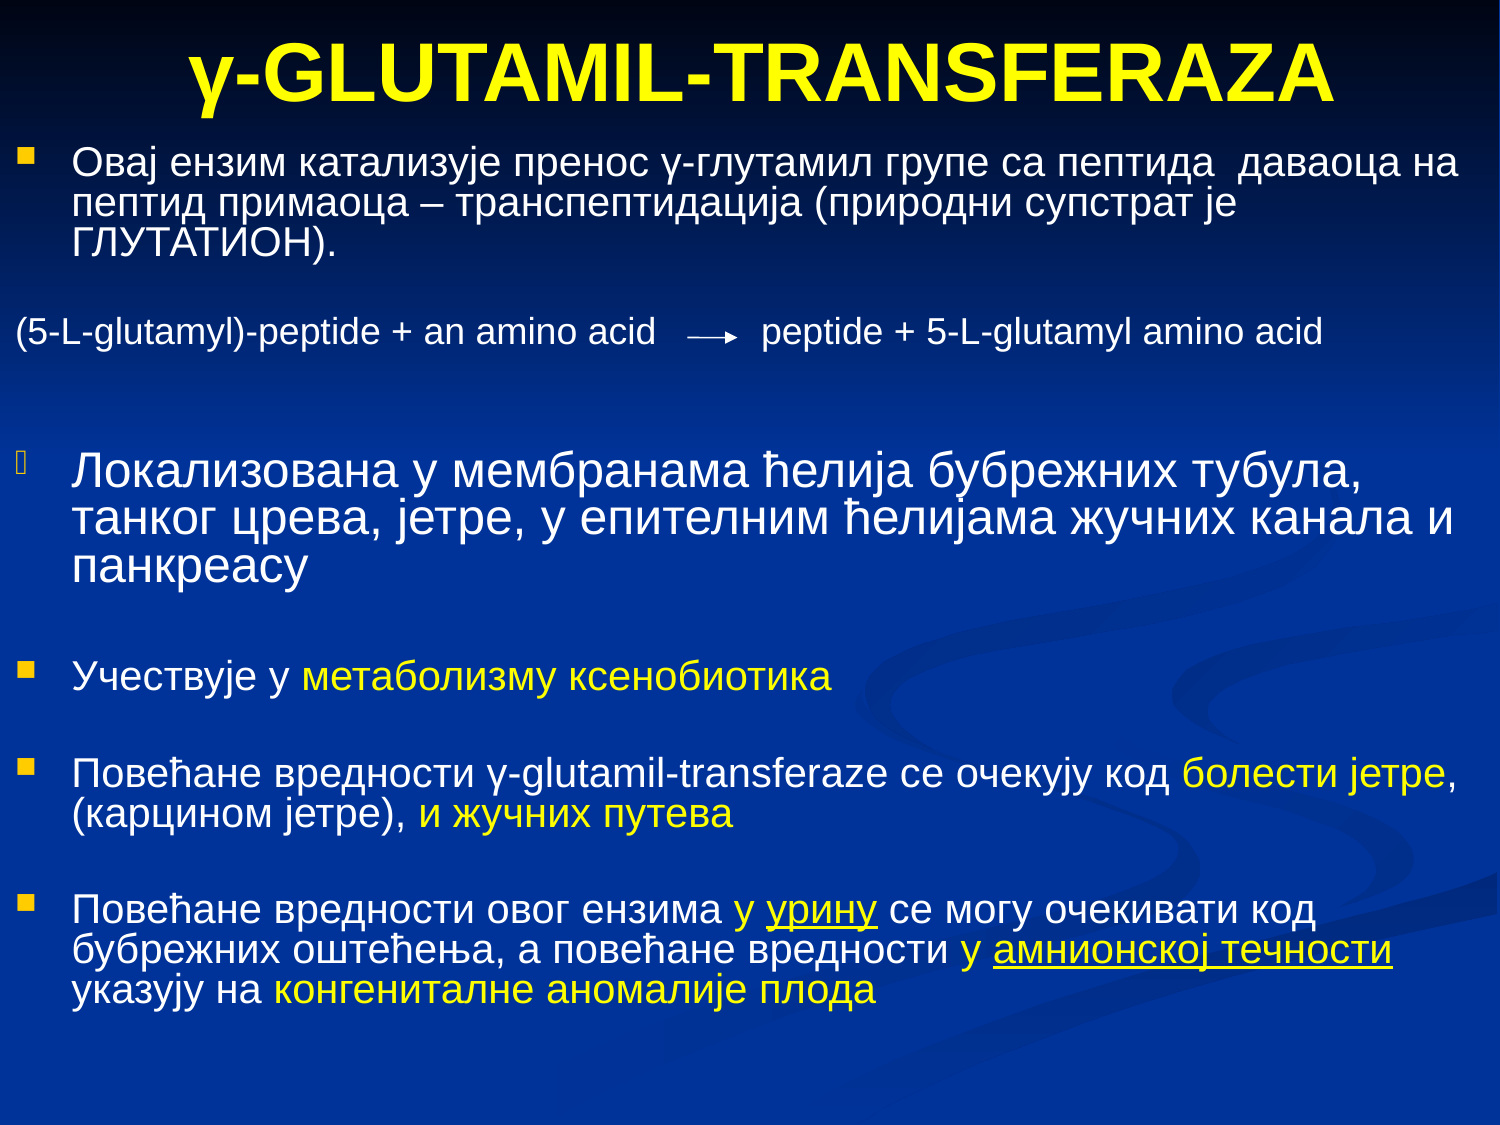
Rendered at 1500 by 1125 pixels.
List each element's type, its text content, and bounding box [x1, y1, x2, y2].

title γ-GLUTAMIL-TRANSFERAZA [87, 0, 1438, 137]
list Овај ензим катализује пренос γ-глутамил групе са пептида даваоца на пептид примаоца – транспептидација (природни супстрат је ГЛУТАТИОН). (5-L-glutamyl)-peptide + an amino acid peptide + 5-L-glutamyl amino acid Локализована у мембранама ћелија бубрежних тубула, танког црева, јетре, у епителним ћелијама жучних канала и панкреасу Учествује у метаболизму ксенобиотика Повећане вредности γ-glutamil-transferazе се очекују код болести јетре, (карцином јетре), и жучних путева Повећане вредности овог ензима у урину се могу очекивати код бубрежних оштећења, а повећане вредности у амнионској течности указују на конгениталне аномалије плода [0, 137, 1476, 1125]
text_box [687, 331, 738, 344]
